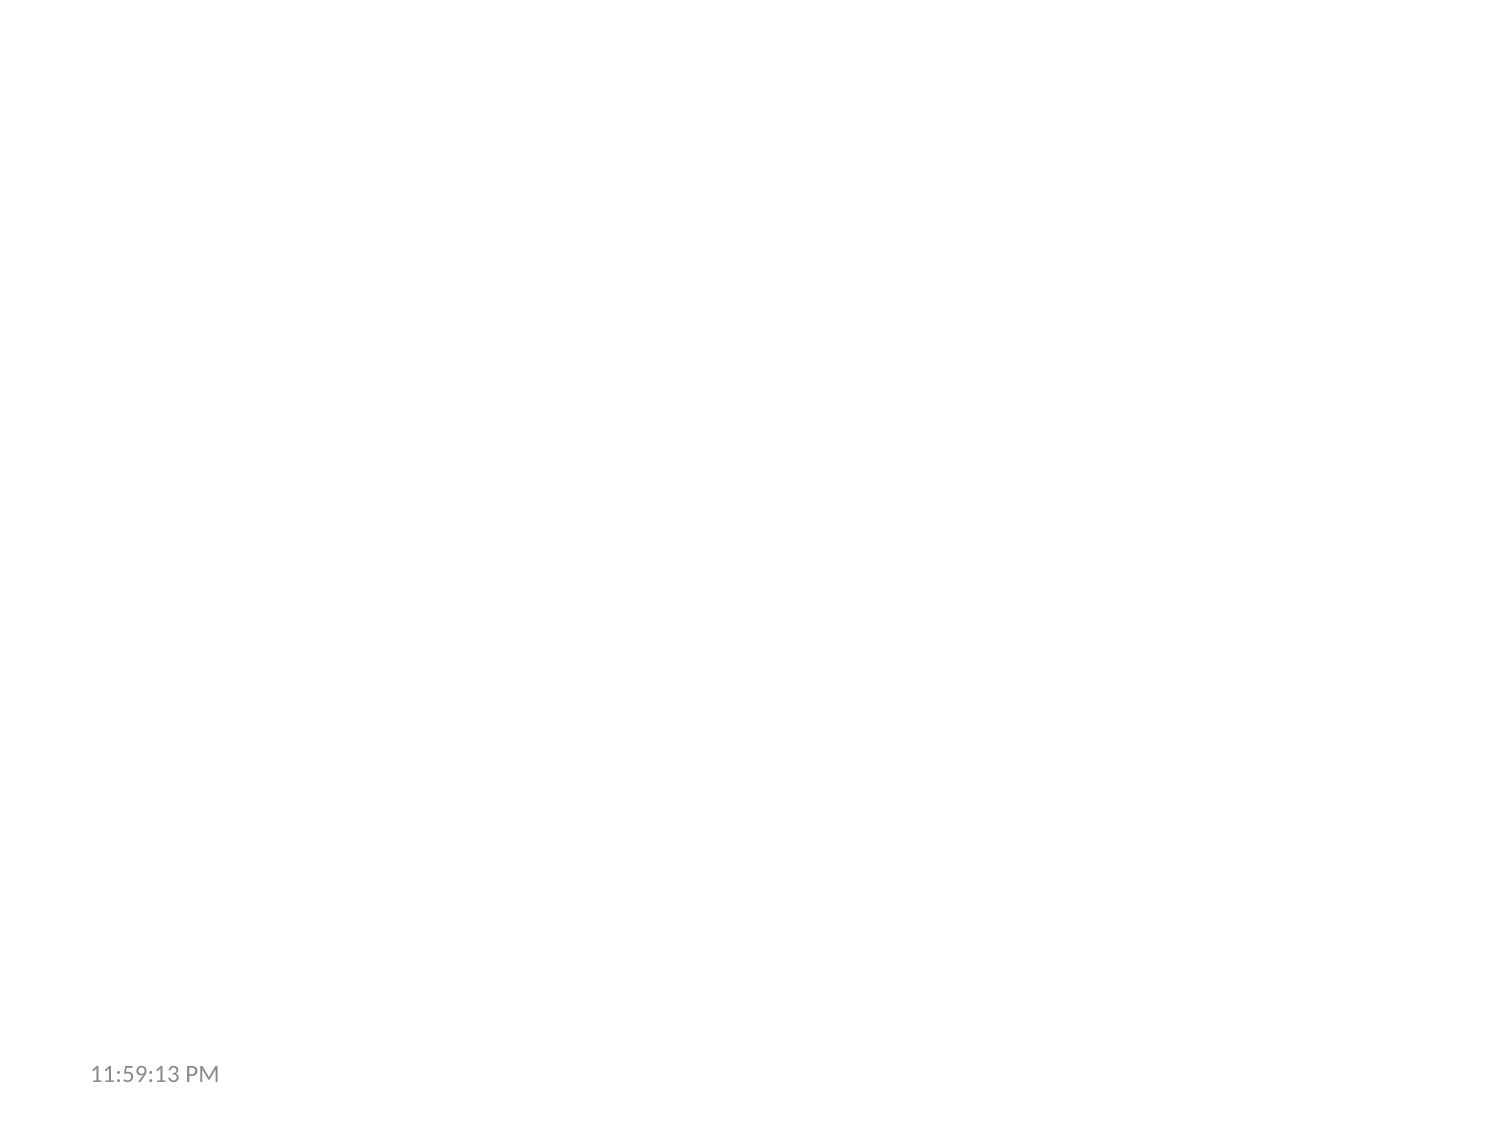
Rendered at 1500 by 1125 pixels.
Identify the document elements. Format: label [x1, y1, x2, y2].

slide_number [75, 1042, 425, 1103]
